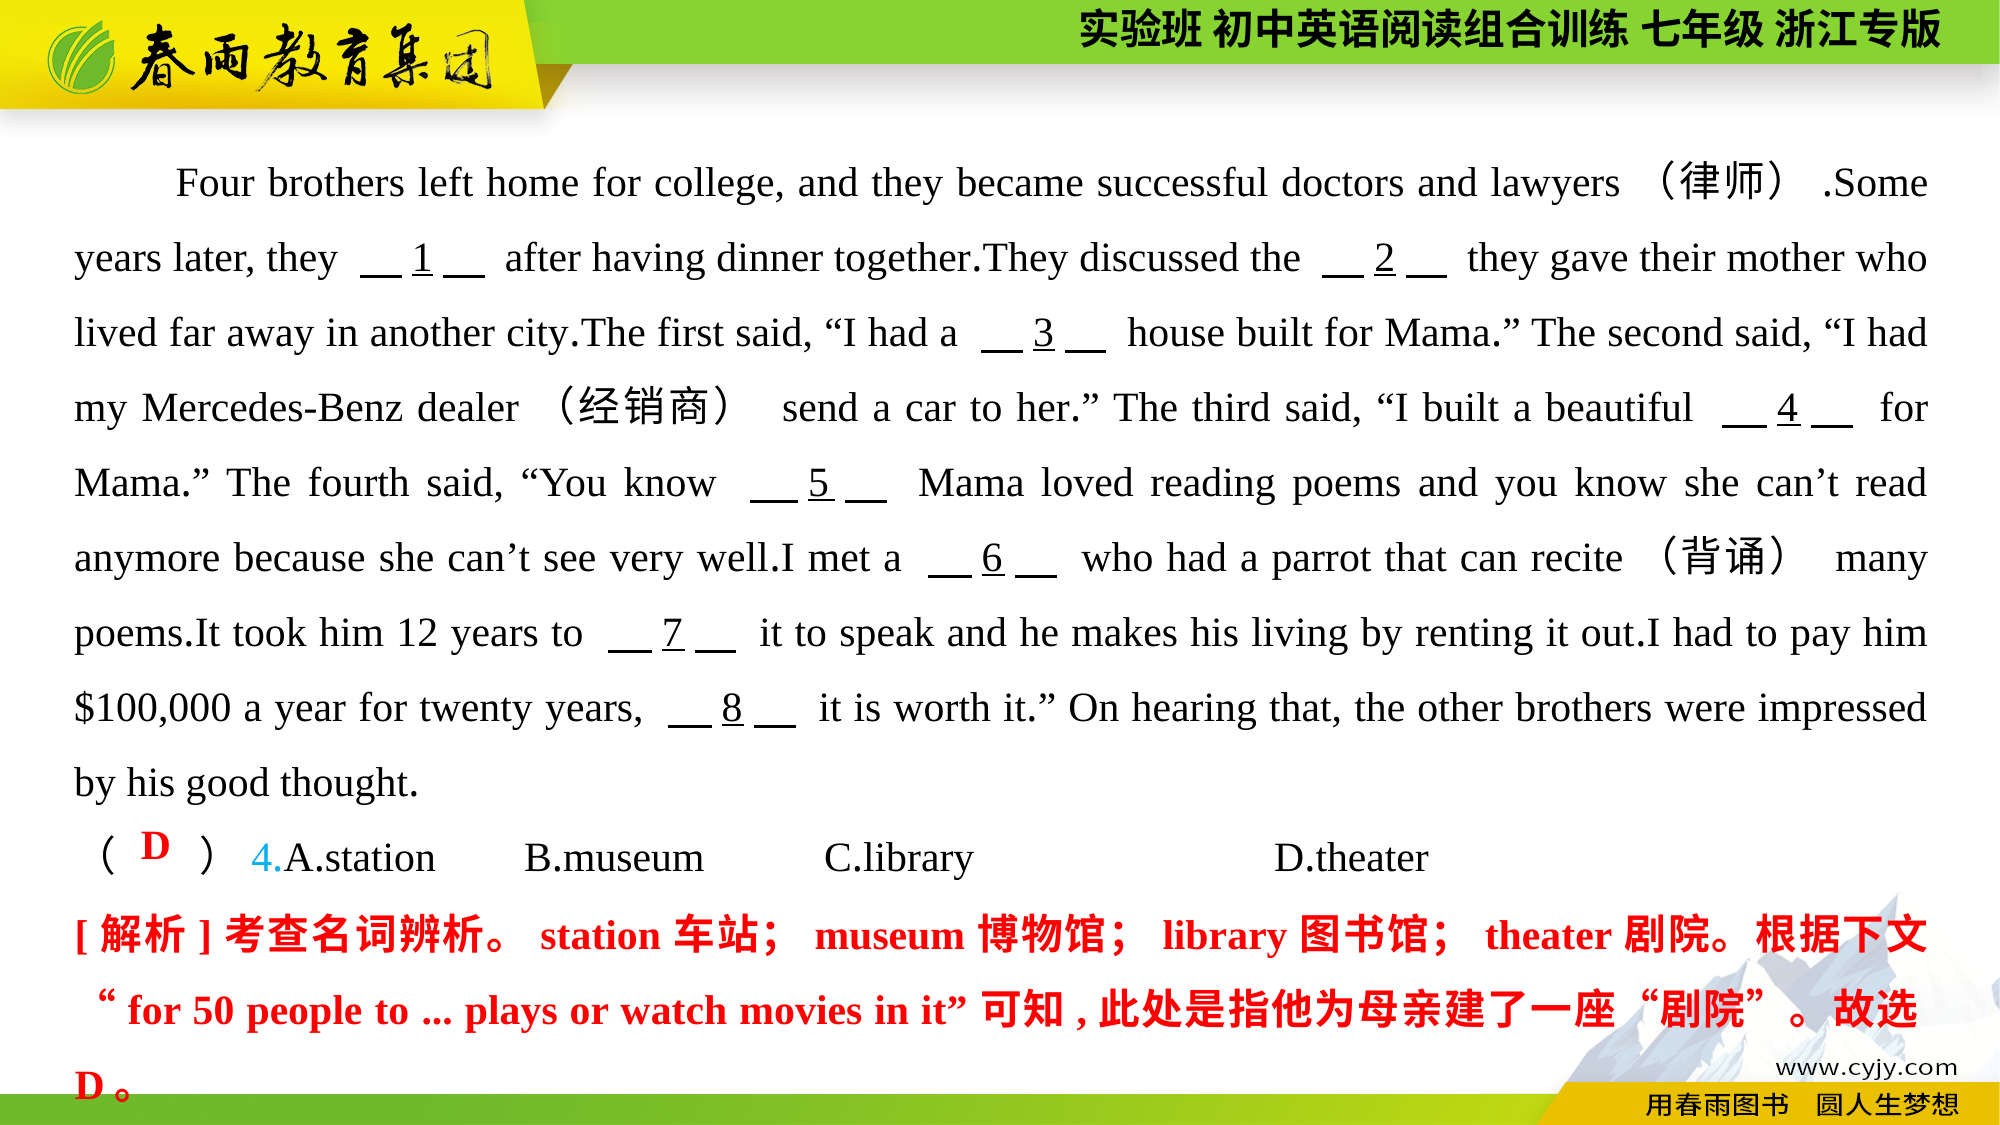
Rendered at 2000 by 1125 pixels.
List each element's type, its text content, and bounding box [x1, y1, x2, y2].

text_box D [126, 810, 186, 875]
text_box [解析]考查名词辨析。station车站；museum博物馆；library图书馆；theater剧院。根据下文“for 50 people to ... plays or watch movies in it”可知,此处是指他为母亲建了一座“剧院”。故选D。 [59, 875, 1944, 1116]
list Four brothers left home for college, and they became successful doctors and lawyers（律师）.Some years later, they 1 after having dinner together.They discussed the 2 they gave their mother who lived far away in another city.The first said, “I had a 3 house built for Mama.” The second said, “I had my Mercedes-Benz dealer（经销商） send a car to her.” The third said, “I built a beautiful 4 for Mama.” The fourth said, “You know 5 Mama loved reading poems and you know she can’t read anymore because she can’t see very well.I met a 6 who had a parrot that can recite（背诵） many poems.It took him 12 years to 7 it to speak and he makes his living by renting it out.I had to pay him $100,000 a year for twenty years, 8 it is worth it.” On hearing that, the other brothers were impressed by his good thought. （ ）4.A.station B.museum C.library D.theater [59, 122, 1944, 875]
picture [0, 0, 2000, 1125]
